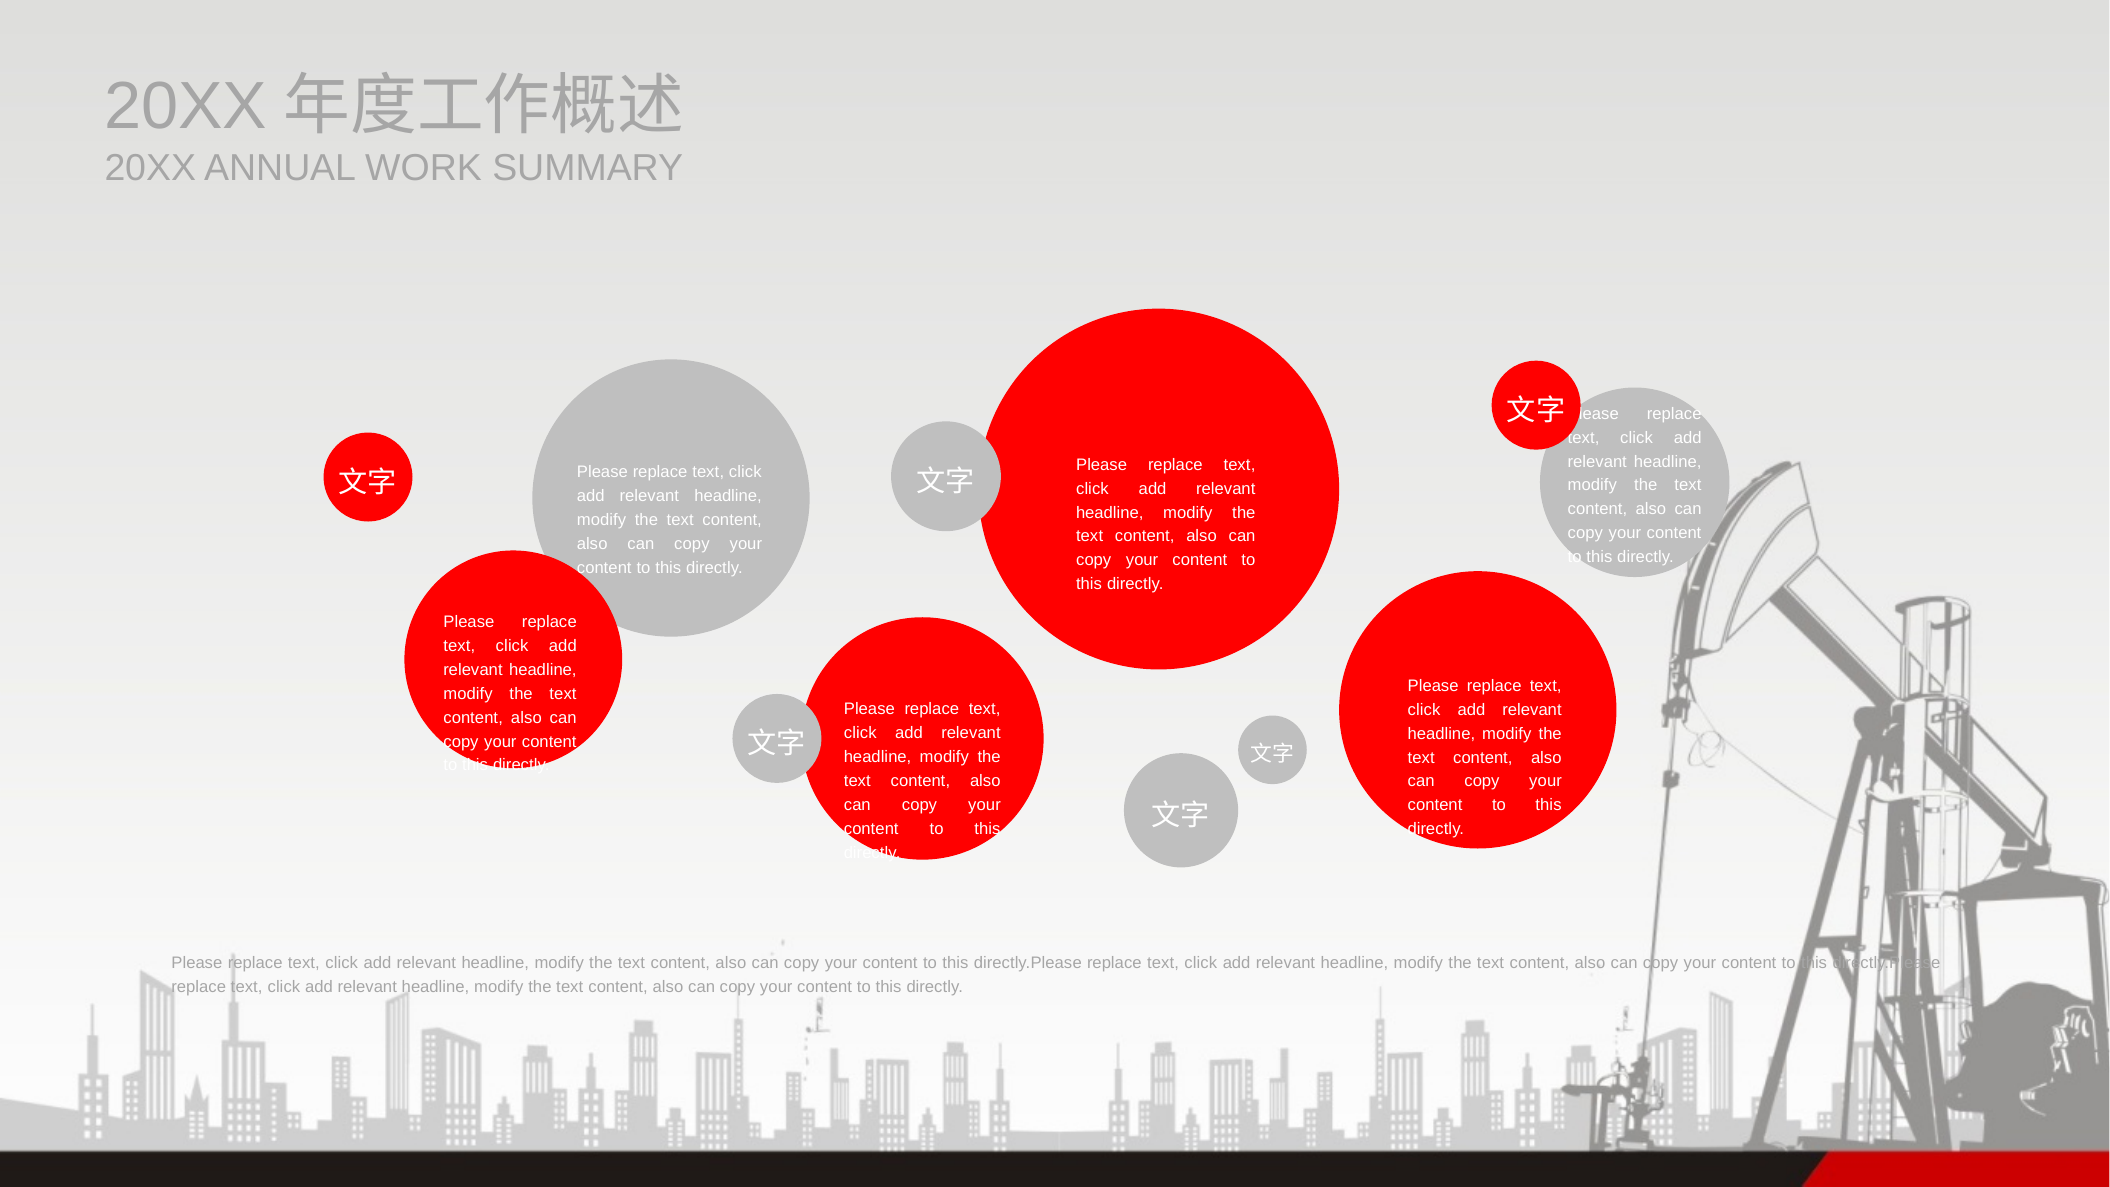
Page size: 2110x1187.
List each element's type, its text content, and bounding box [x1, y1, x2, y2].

text_box Please replace text, click add relevant headline, modify the text content, also can copy your content to this directly. [576, 457, 763, 577]
text_box Please replace text, click add relevant headline, modify the text content, also can copy your content to this directly. [1538, 386, 1731, 579]
text_box 文字 [322, 431, 414, 523]
text_box Please replace text, click add relevant headline, modify the text content, also can copy your content to this directly. [843, 693, 1001, 862]
text_box Please replace text, click add relevant headline, modify the text content, also can copy your content to this directly.Please replace text, click add relevant headline, modify the text content, also can copy your content to this directly.Please replace text, click add relevant headline, modify the text content, also can copy your content to this directly. [171, 947, 1944, 996]
picture [0, 0, 2110, 1187]
text_box [1338, 570, 1618, 831]
text_box Please replace text, click add relevant headline, modify the text content, also can copy your content to this directly. [1407, 670, 1562, 839]
text_box [1424, 839, 1532, 850]
text_box 20XX ANNUAL WORK SUMMARY [104, 142, 692, 188]
text_box 文字 [890, 420, 1002, 533]
text_box 文字 [731, 692, 823, 784]
text_box [980, 307, 1341, 671]
text_box 20XX年度工作概述 [104, 61, 692, 142]
text_box [531, 358, 811, 638]
text_box [805, 616, 1045, 833]
text_box 文字 [1237, 714, 1308, 786]
text_box [403, 549, 624, 749]
text_box Please replace text, click add relevant headline, modify the text content, also can copy your content to this directly. [443, 606, 577, 775]
text_box Please replace text, click add relevant headline, modify the text content, also can copy your content to this directly. [1076, 449, 1256, 594]
text_box 文字 [1490, 359, 1582, 451]
text_box 文字 [1122, 752, 1240, 869]
